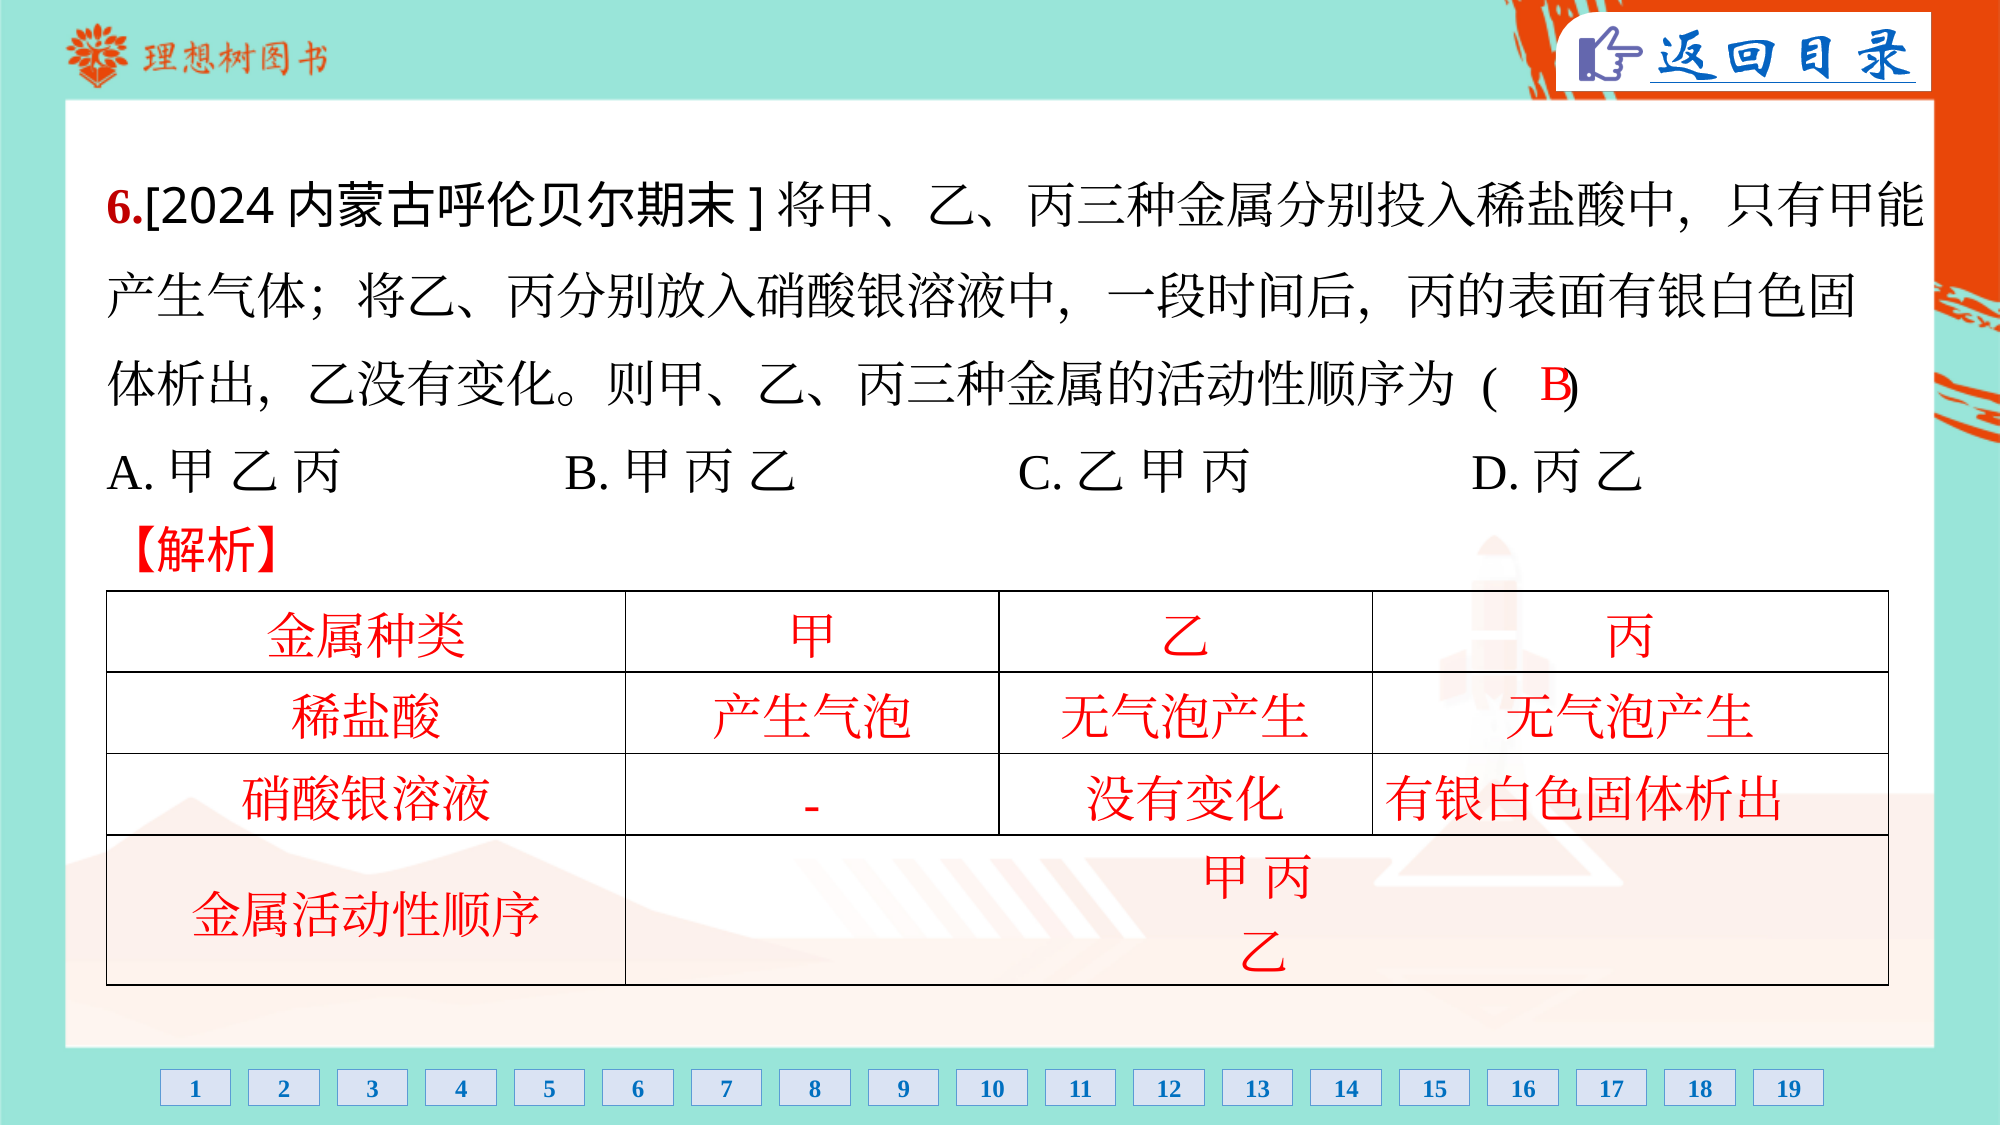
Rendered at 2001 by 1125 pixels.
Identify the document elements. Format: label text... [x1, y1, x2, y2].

text_box 6.[2024内蒙古呼伦贝尔期末]将甲、乙、丙三种金属分别投入稀盐酸中，只有甲能 产生气体；将乙、丙分别放入硝酸银溶液中，一段时间后，丙的表面有银白色固 体析出，乙没有变化。则甲、乙、丙三种金属的活动性顺序为 ( ) [106, 141, 1895, 403]
text_box 【解析】 [106, 490, 1895, 569]
picture [0, 0, 2000, 1125]
text_box B [1521, 323, 1592, 402]
